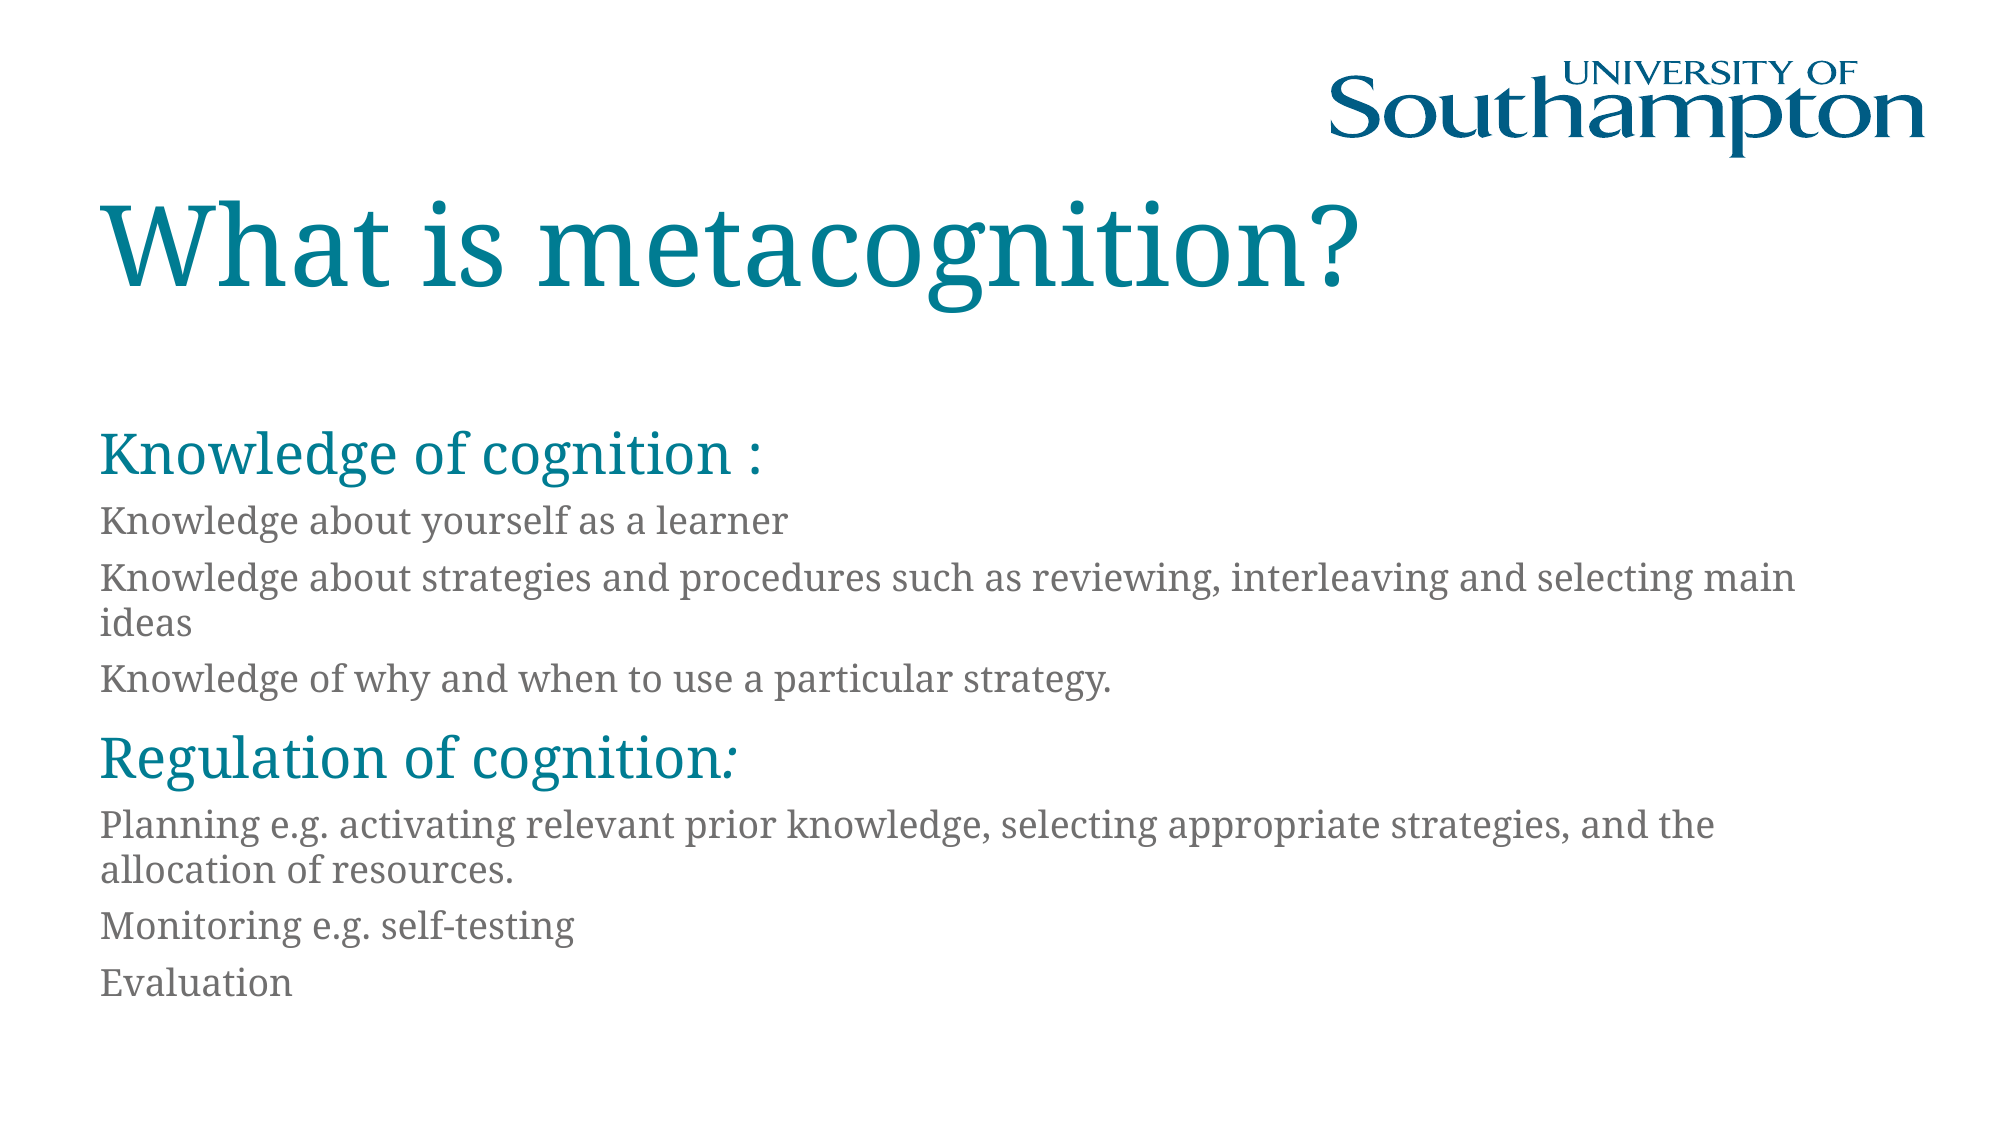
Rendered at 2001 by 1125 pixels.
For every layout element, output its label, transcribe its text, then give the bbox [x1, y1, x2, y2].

title What is metacognition? [99, 194, 1896, 313]
list Knowledge of cognition : Knowledge about yourself as a learner Knowledge about strategies and procedures such as reviewing, interleaving and selecting main ideas Knowledge of why and when to use a particular strategy. Regulation of cognition: Planning e.g. activating relevant prior knowledge, selecting appropriate strategies, and the allocation of resources. Monitoring e.g. self-testing Evaluation [99, 418, 1896, 1010]
